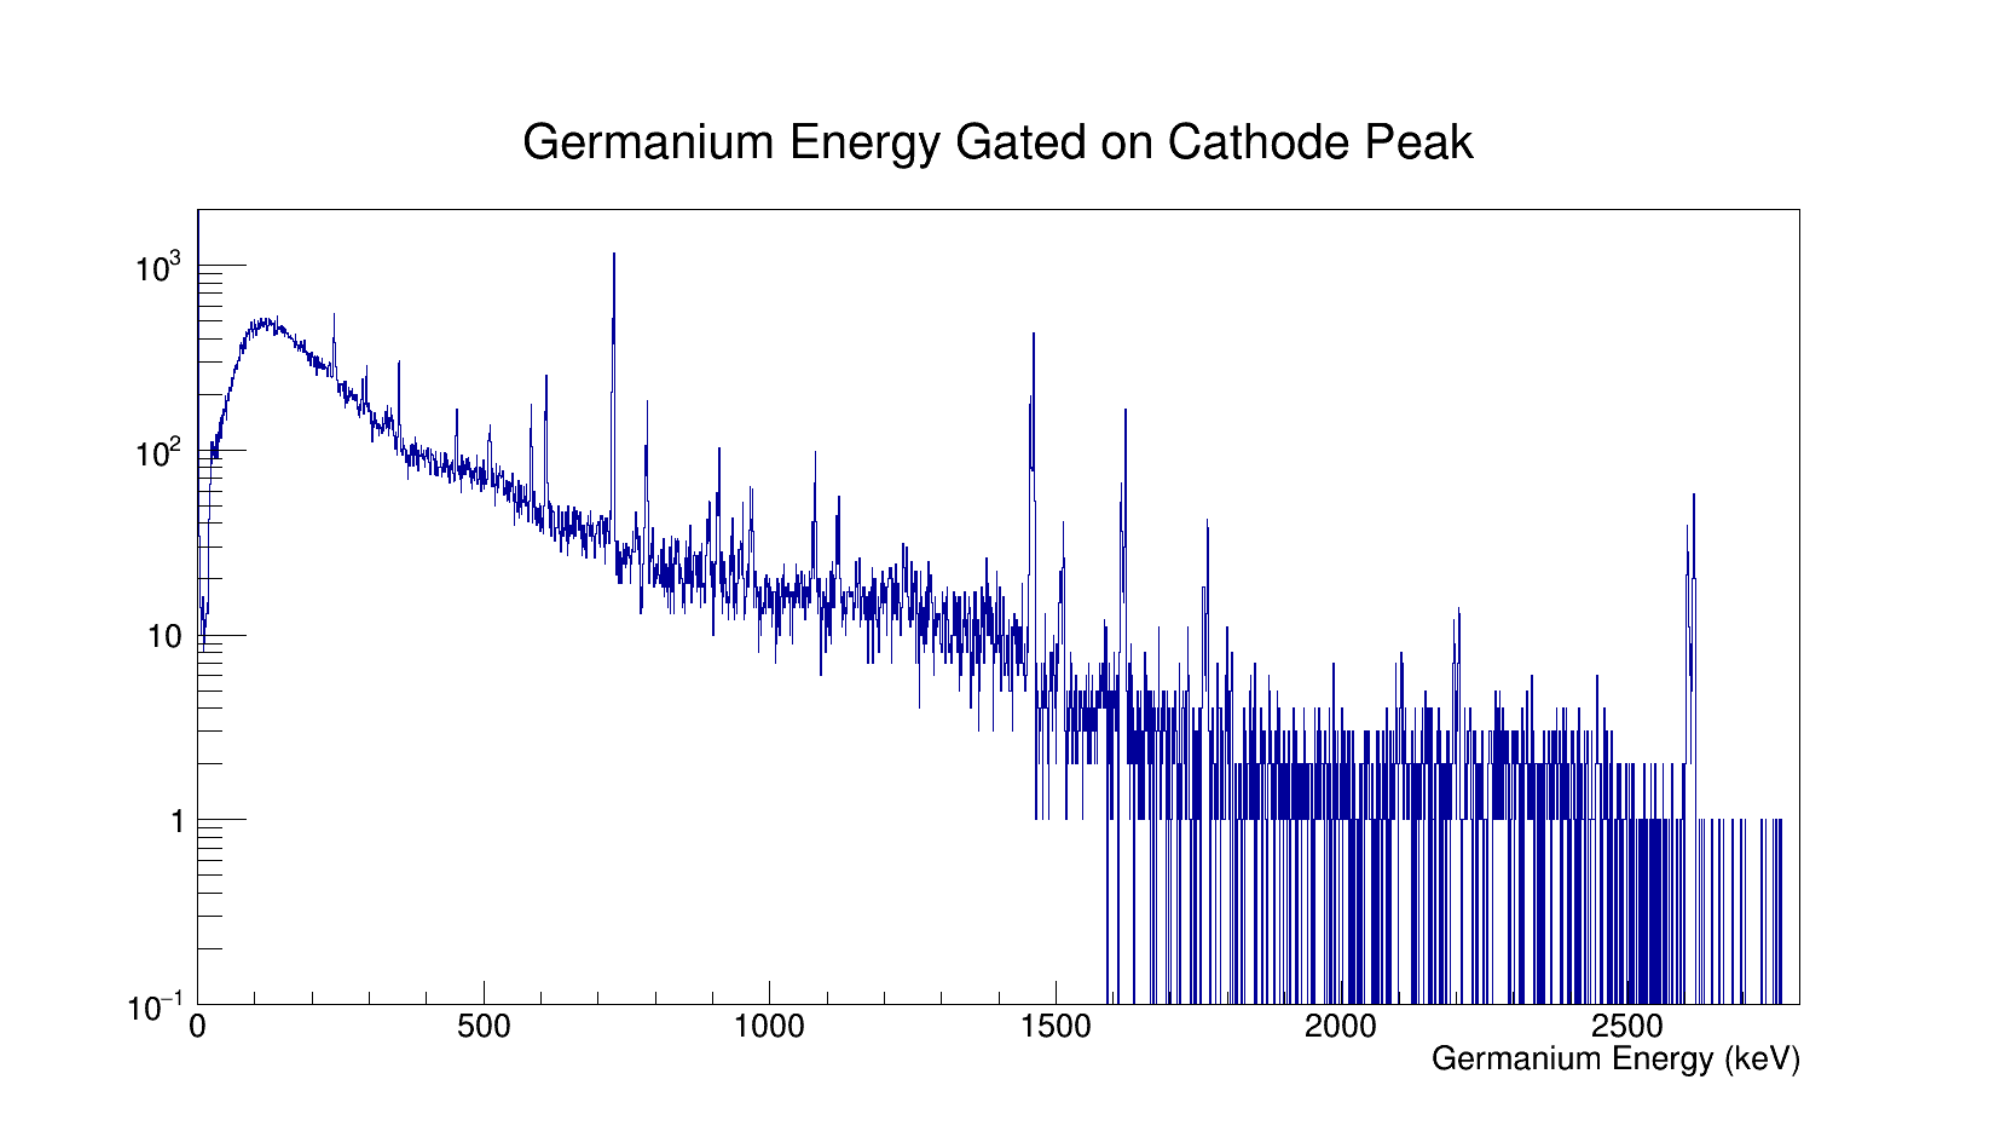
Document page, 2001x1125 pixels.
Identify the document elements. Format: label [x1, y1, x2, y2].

picture [0, 111, 2000, 1103]
